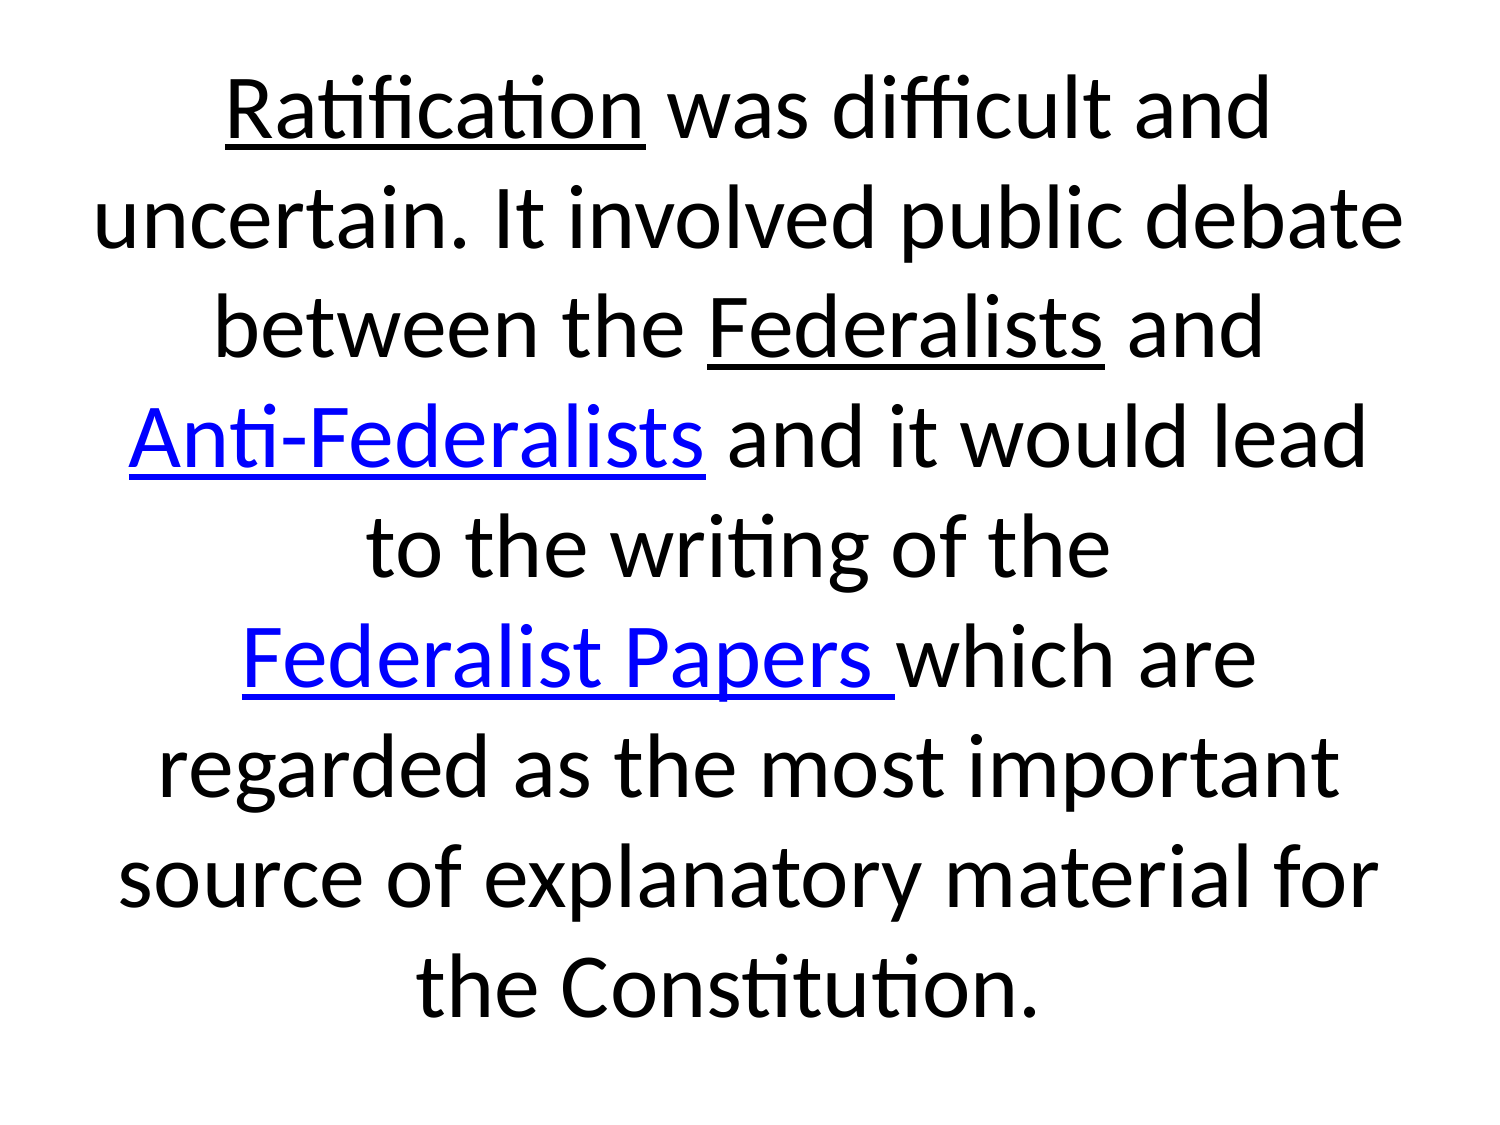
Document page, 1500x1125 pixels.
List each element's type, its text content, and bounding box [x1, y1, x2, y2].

title Ratification was difficult and uncertain. It involved public debate between the Federalists and Anti-Federalists and it would lead to the writing of the Federalist Papers which are regarded as the most important source of explanatory material for the Constitution. [75, 45, 1425, 1038]
